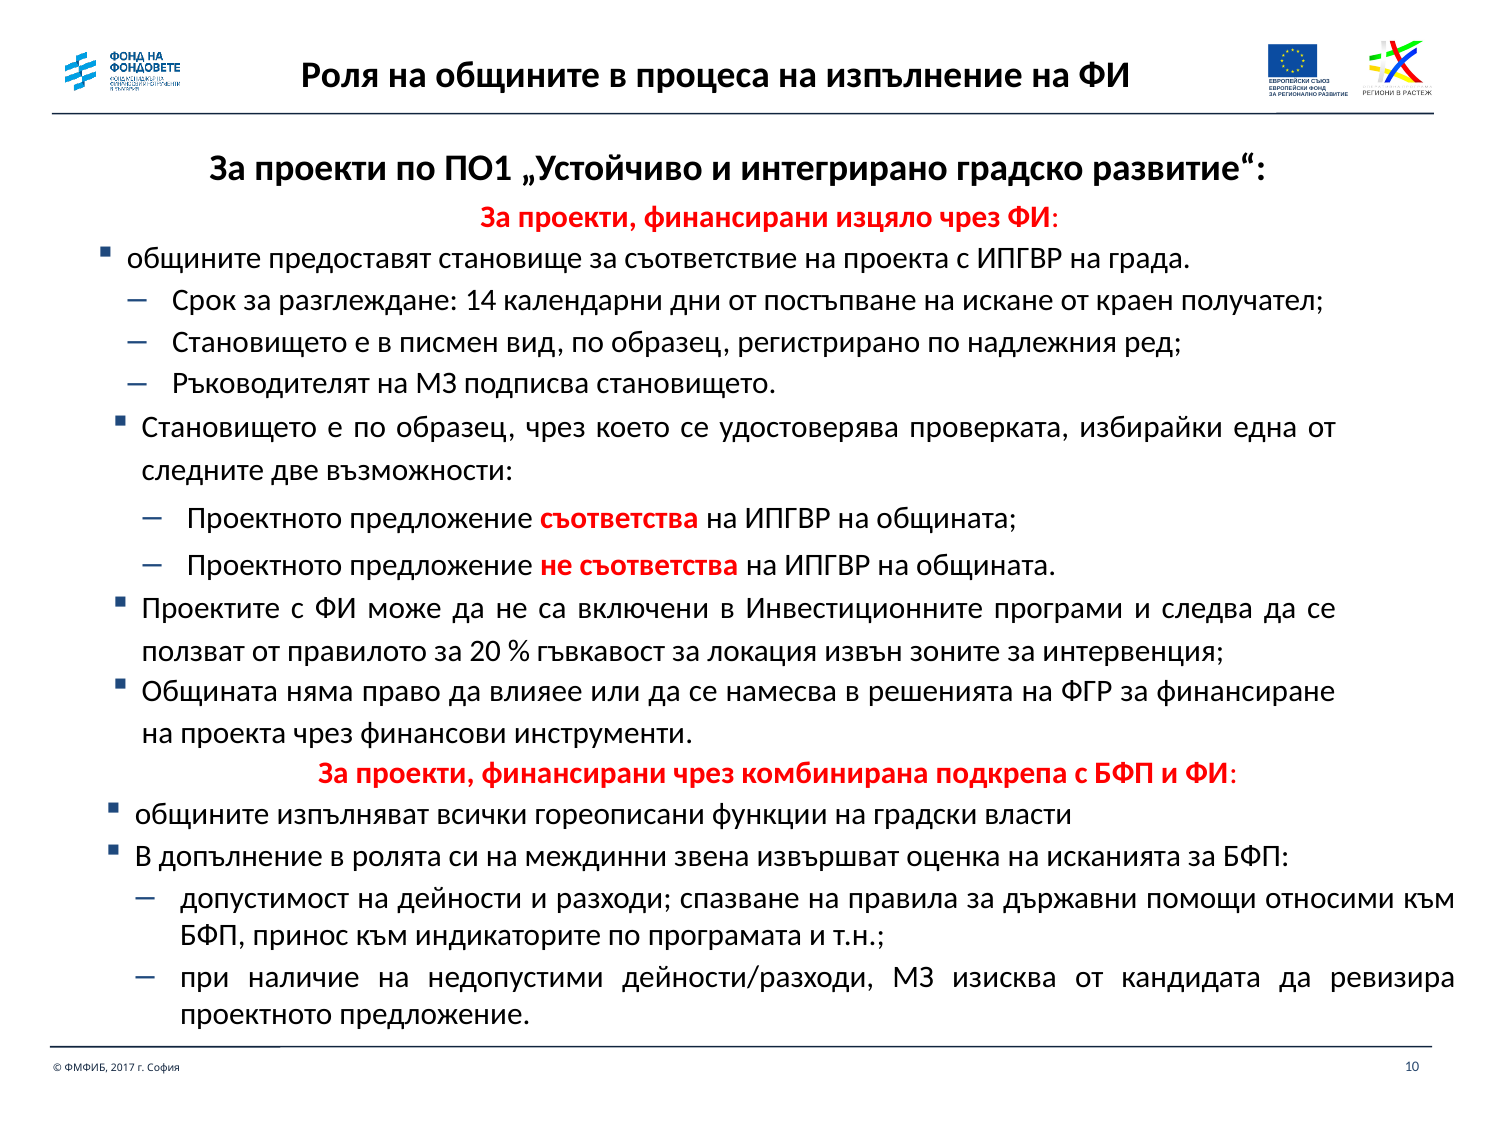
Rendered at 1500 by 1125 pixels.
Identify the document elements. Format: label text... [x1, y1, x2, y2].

picture [1267, 43, 1318, 78]
text_box За проекти, финансирани чрез комбинирана подкрепа с БФП и ФИ: общините изпълняват всички гореописани функции на градски власти В допълнение в ролята си на междинни звена извършват оценка на исканията за БФП: допустимост на дейности и разходи; спазване на правила за държавни помощи относими към БФП, принос към индикаторите по програмата и т.н.; при наличие на недопустими дейности/разходи, МЗ изисква от кандидата да ревизира проектното предложение. [105, 751, 1458, 1031]
text_box Становището е по образец, чрез което се удостоверява проверката, избирайки една от следните две възможности: Проектното предложение съответства на ИПГВР на общината; Проектното предложение не съответства на ИПГВР на общината. [97, 393, 1353, 574]
text_box За проекти, финансирани изцяло чрез ФИ: общините предоставят становище за съответствие на проекта с ИПГВР на града. Срок за разглеждане: 14 календарни дни от постъпване на искане от краен получател; Становището е в писмен вид, по образец, регистрирано по надлежния ред; Ръководителят на МЗ подписва становището. [97, 196, 1450, 401]
text_box Общината няма право да влияее или да се намесва в решенията на ФГР за финансиране на проекта чрез финансови инструменти. [97, 676, 1353, 758]
text_box Роля на общините в процеса на изпълнение на ФИ [301, 50, 1161, 96]
slide_number 10 [1390, 1049, 1450, 1095]
text_box Проектите с ФИ може да не са включени в Инвестиционните програми и следва да се ползват от правилото за 20 % гъвкавост за локация извън зоните за интервенция; [97, 574, 1353, 676]
text_box За проекти по ПО1 „Устойчиво и интегрирано градско развитие“: [147, 135, 1329, 196]
picture [1357, 35, 1441, 100]
picture [50, 37, 194, 105]
